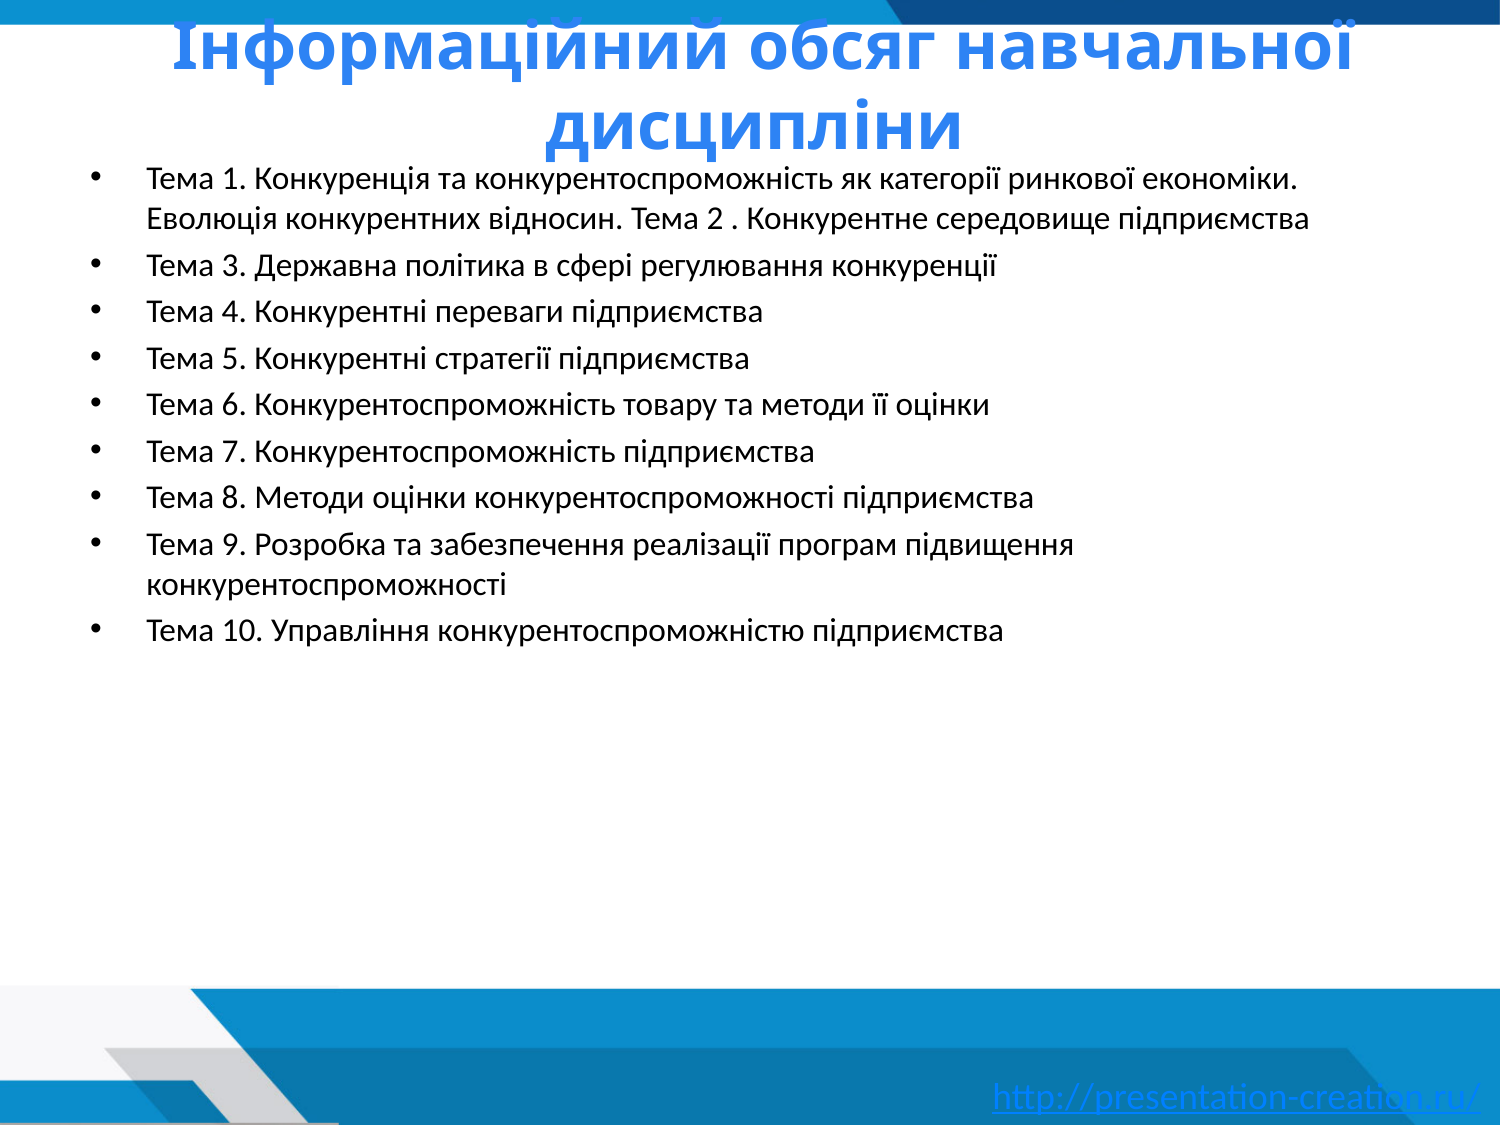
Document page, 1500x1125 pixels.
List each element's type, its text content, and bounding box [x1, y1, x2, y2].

picture [0, 0, 1500, 1125]
title Інформаційний обсяг навчальної дисципліни [88, 42, 1439, 124]
list Тема 1. Конкуренція та конкурентоспроможність як категорії ринкової економіки. Еволюція конкурентних відносин. Тема 2 . Конкурентне середовище підприємства Тема 3. Державна політика в сфері регулювання конкуренції Тема 4. Конкурентні переваги підприємства Тема 5. Конкурентні стратегії підприємства Тема 6. Конкурентоспроможність товару та методи її оцінки Тема 7. Конкурентоспроможність підприємства Тема 8. Методи оцінки конкурентоспроможності підприємства Тема 9. Розробка та забезпечення реалізації програм підвищення конкурентоспроможності Тема 10. Управління конкурентоспроможністю підприємства [75, 149, 1425, 1005]
